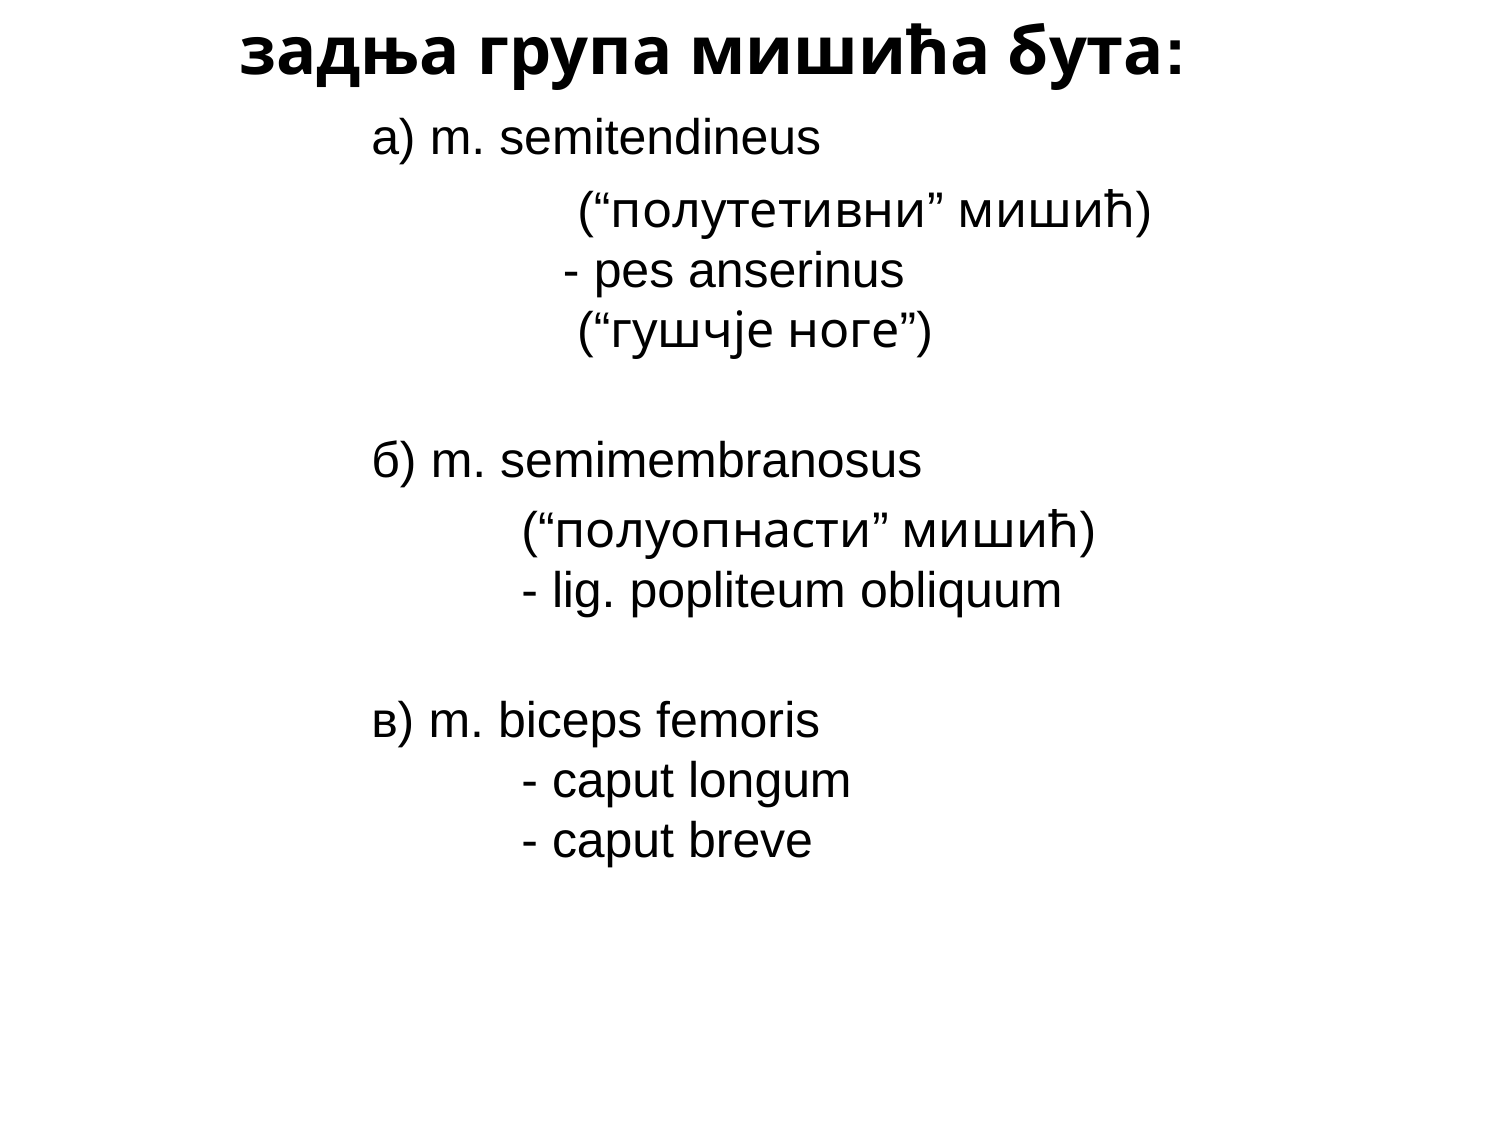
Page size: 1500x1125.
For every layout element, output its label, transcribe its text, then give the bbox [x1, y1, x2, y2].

list задња група мишића бута: a) m. semitendineus (“полутетивни” мишић) - pes anserinus (“гушчје ноге”) б) m. semimembranosus (“полуопнасти” мишић) - lig. popliteum obliquum в) m. biceps femoris - caput longum - caput breve [0, 0, 1500, 1125]
